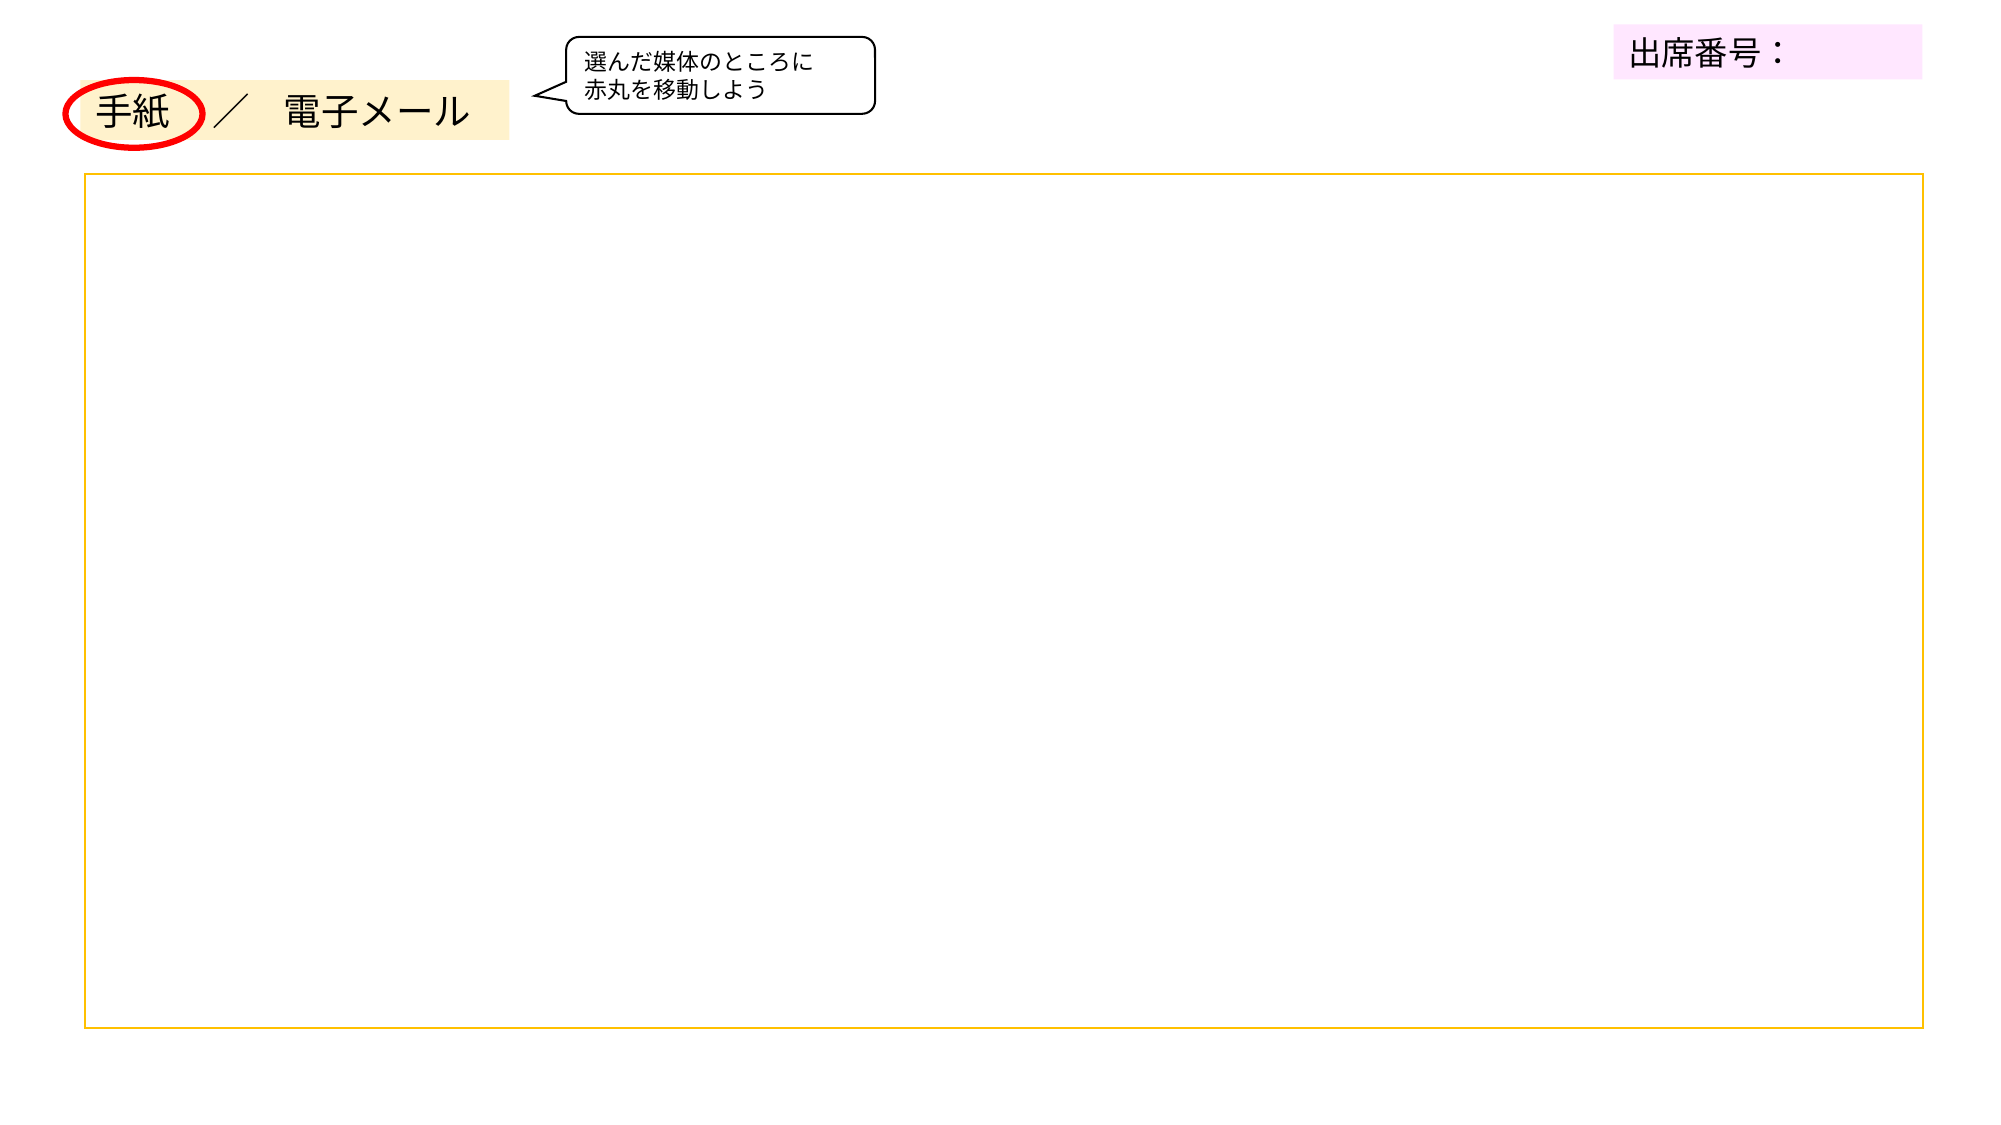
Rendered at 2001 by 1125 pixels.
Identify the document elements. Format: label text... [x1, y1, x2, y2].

text_box 選んだ媒体のところに 赤丸を移動しよう [531, 35, 877, 115]
text_box [84, 173, 1924, 1029]
text_box [64, 78, 204, 149]
text_box 手紙 ／ 電子メール [158, 80, 510, 140]
text_box 出席番号： [1613, 24, 1923, 80]
text_box 手紙 ／ 電子メール [80, 80, 110, 91]
